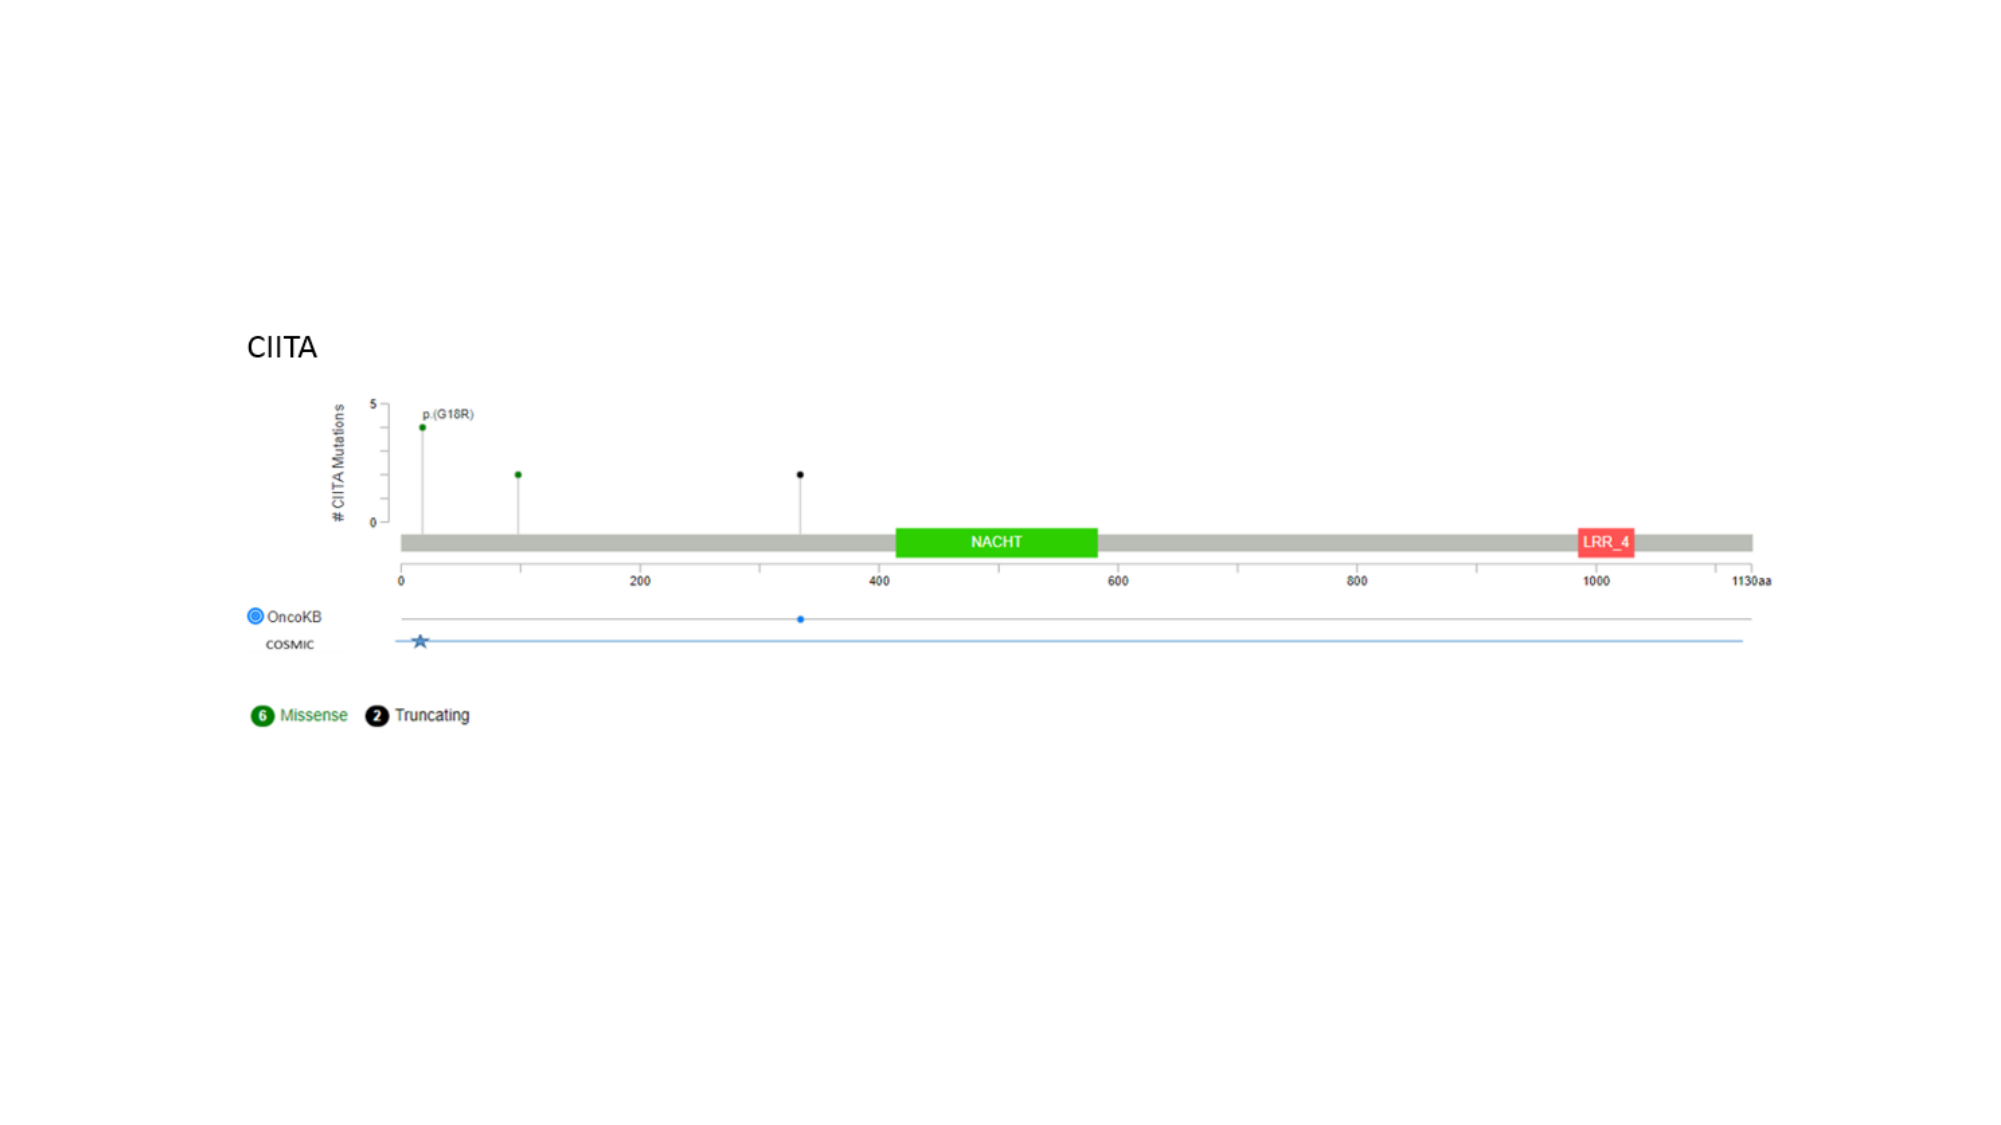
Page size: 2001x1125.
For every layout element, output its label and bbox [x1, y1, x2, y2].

picture [213, 298, 1804, 758]
